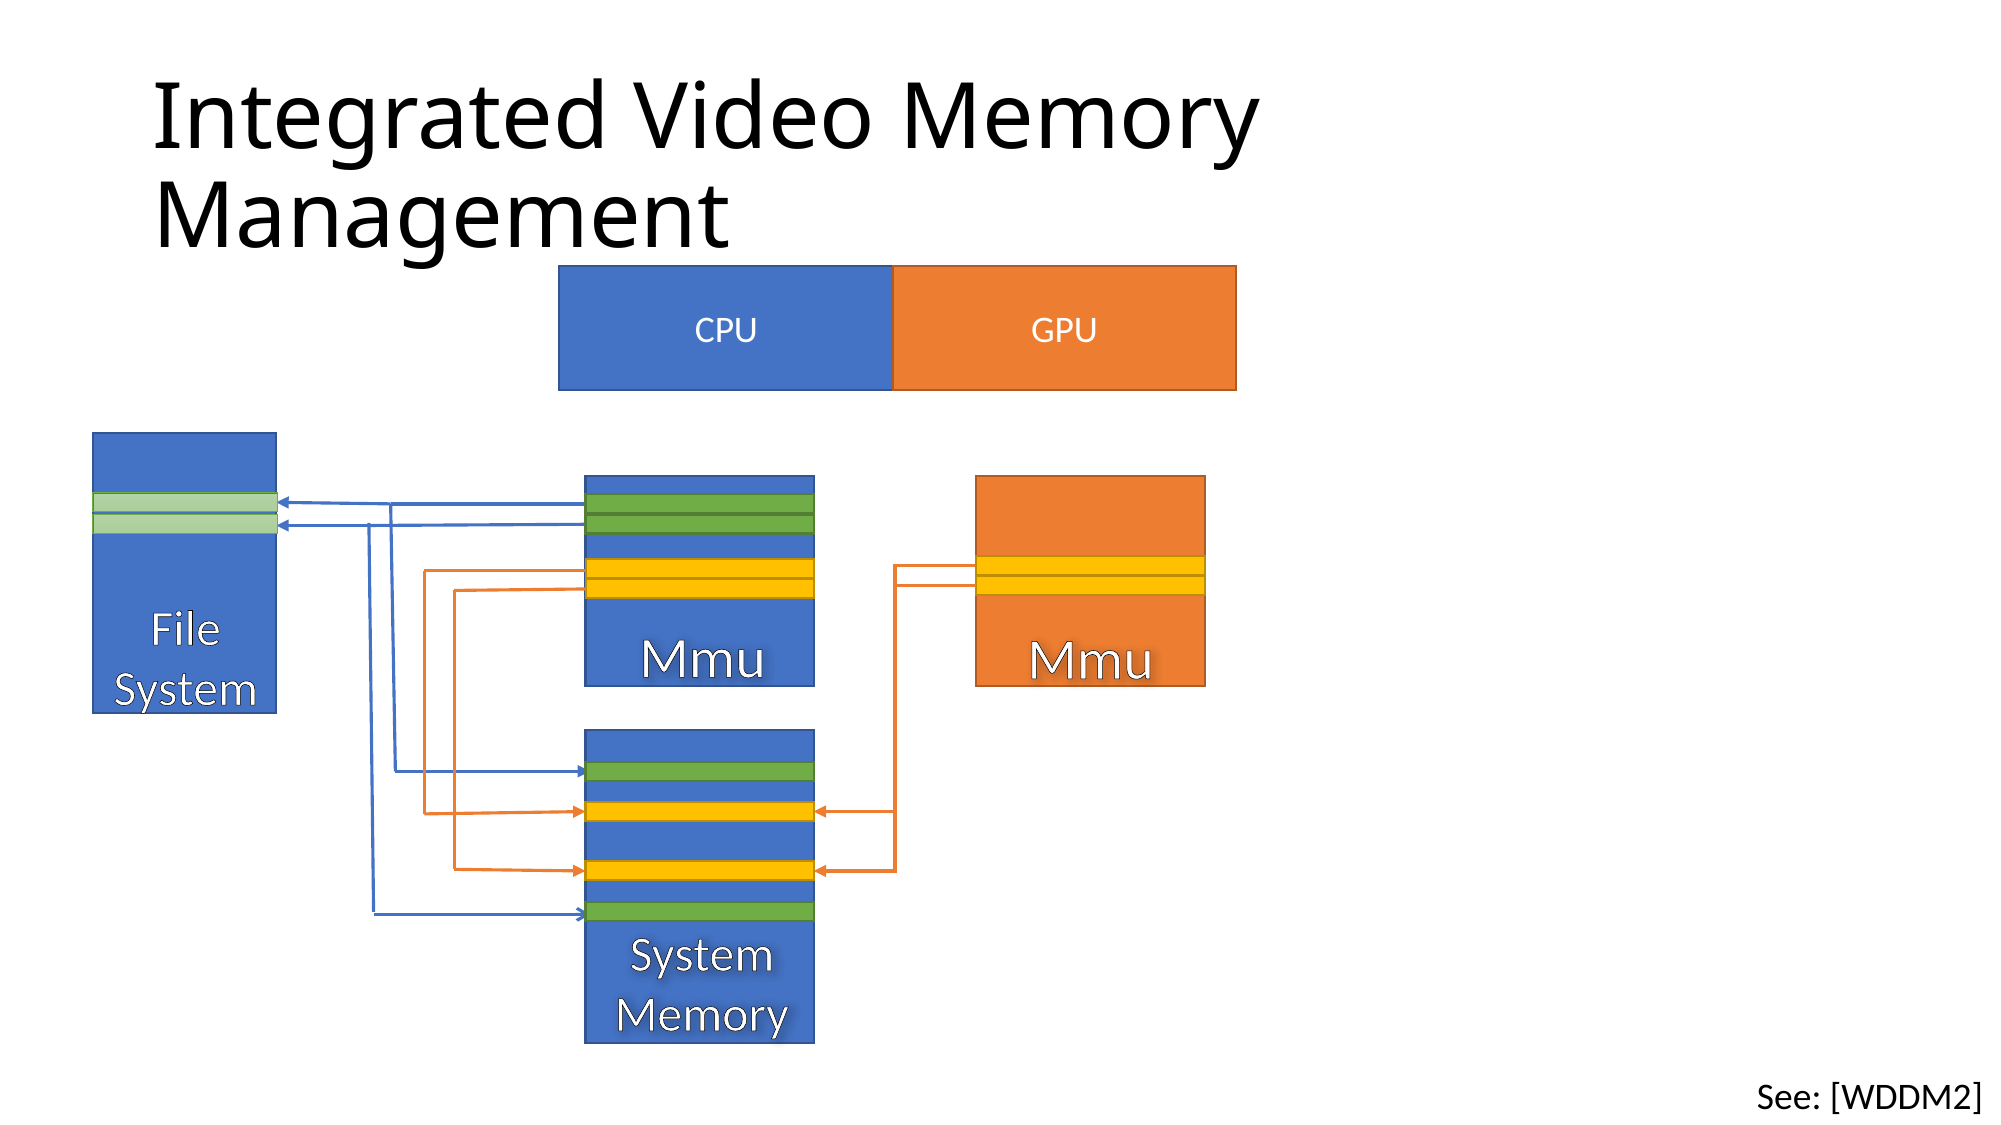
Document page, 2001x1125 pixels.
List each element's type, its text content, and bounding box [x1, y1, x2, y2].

text_box See: [WDDM2] [1742, 1064, 1999, 1125]
title Integrated Video Memory Management [137, 59, 1863, 278]
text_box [368, 522, 374, 912]
text_box [584, 729, 813, 761]
text_box [584, 782, 813, 801]
text_box [92, 492, 278, 512]
text_box [584, 901, 815, 922]
text_box File System [93, 587, 278, 723]
text_box [584, 513, 815, 535]
text_box [584, 922, 591, 1044]
text_box [977, 596, 1206, 687]
text_box [92, 432, 277, 492]
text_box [813, 585, 977, 871]
text_box [584, 761, 813, 782]
text_box [584, 493, 815, 513]
text_box [975, 475, 1206, 555]
text_box [585, 578, 813, 599]
text_box [585, 558, 815, 578]
text_box [975, 555, 1206, 575]
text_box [813, 565, 977, 585]
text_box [390, 526, 396, 772]
text_box [584, 822, 813, 860]
text_box [92, 514, 278, 534]
text_box GPU [892, 265, 1237, 391]
text_box [92, 534, 277, 714]
text_box CPU [558, 265, 892, 391]
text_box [390, 503, 396, 524]
text_box [584, 535, 815, 569]
text_box [584, 591, 813, 687]
text_box [584, 860, 815, 881]
text_box [584, 475, 815, 493]
text_box [584, 801, 813, 822]
text_box [977, 575, 1206, 596]
text_box Mmu [623, 611, 781, 697]
text_box [584, 881, 815, 901]
text_box Mmu [1012, 613, 1169, 698]
text_box System Memory [593, 913, 810, 1049]
